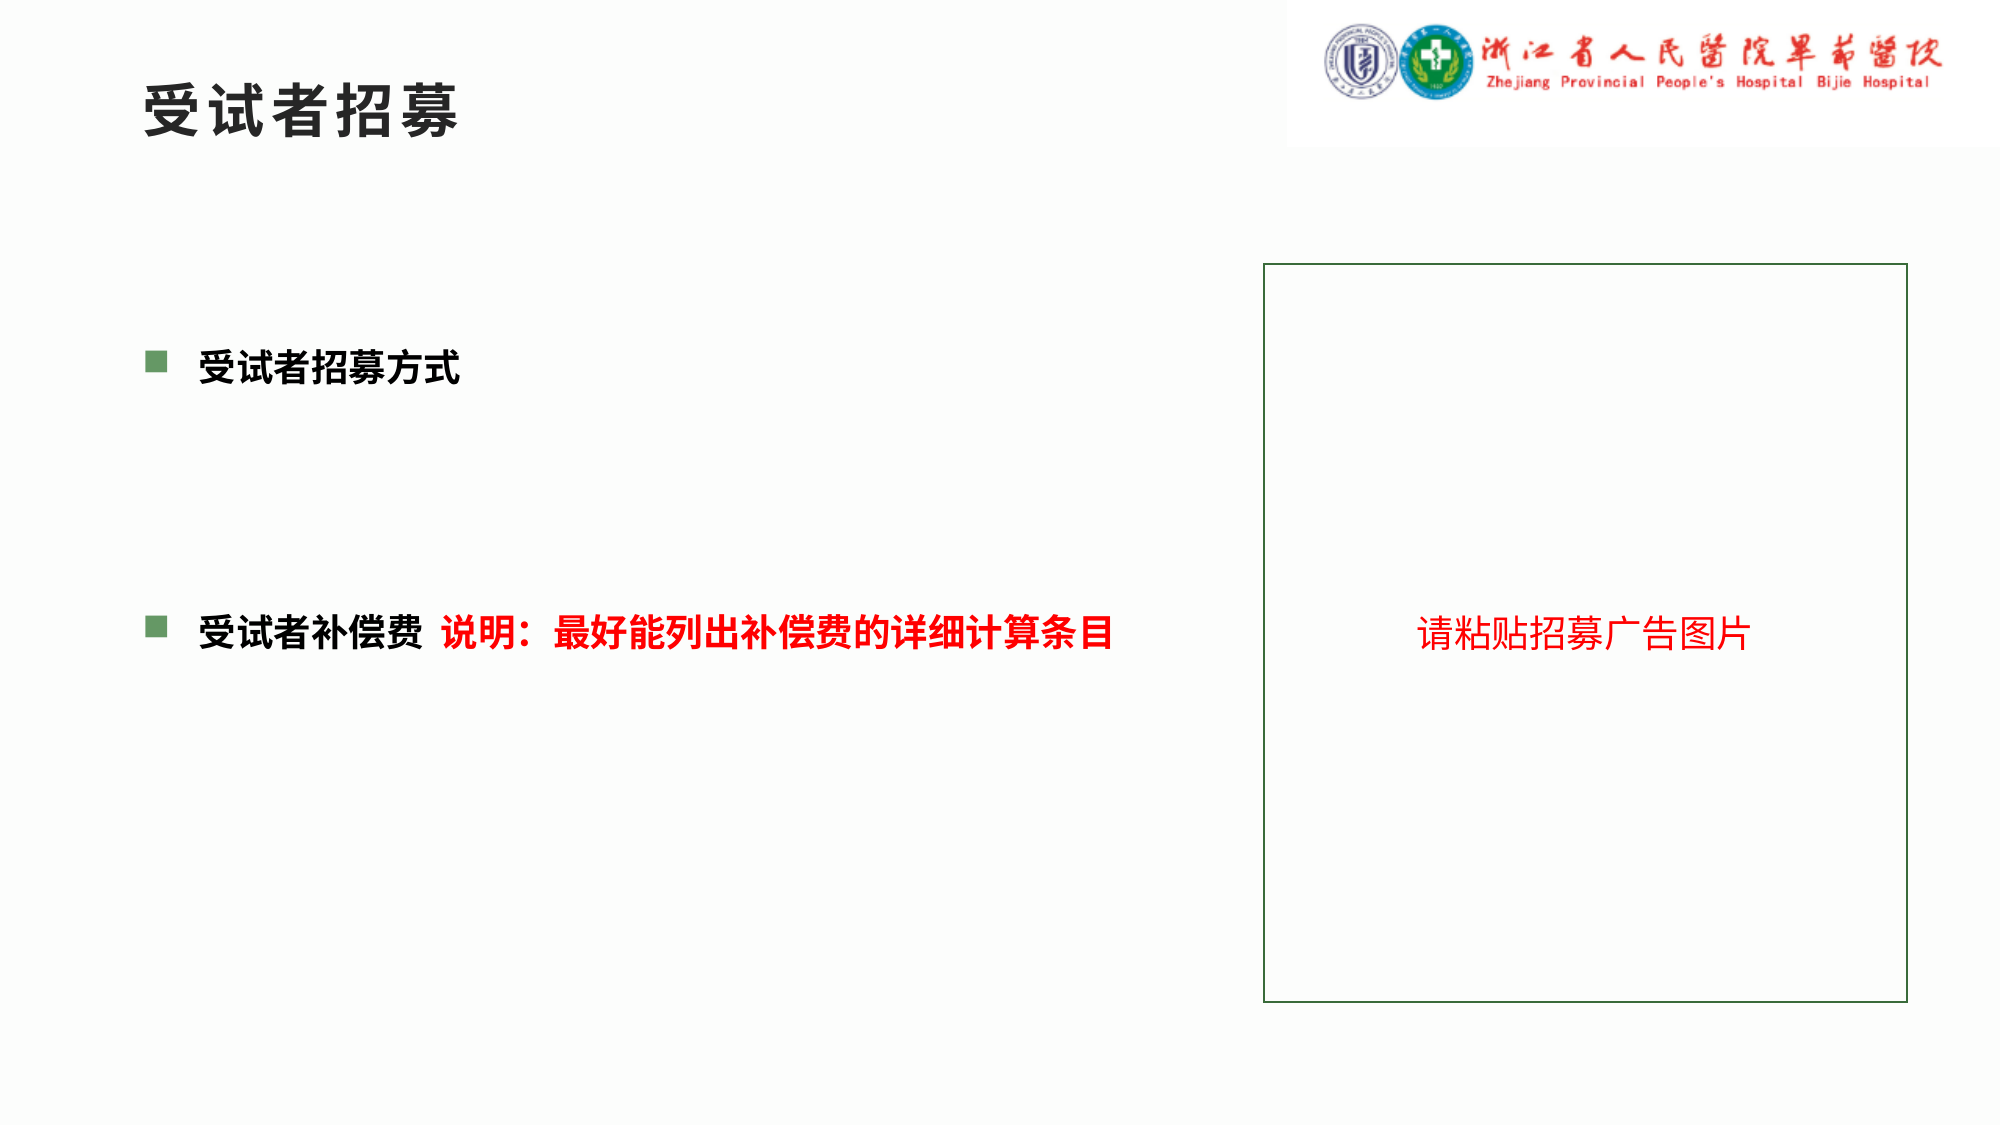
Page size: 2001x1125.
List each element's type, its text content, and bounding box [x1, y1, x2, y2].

text_box 请粘贴招募广告图片 [1263, 263, 1908, 1003]
picture [1287, 0, 2000, 147]
text_box 受试者招募方式 受试者补偿费 说明：最好能列出补偿费的详细计算条目 [127, 248, 1243, 765]
text_box 受试者招募 [127, 32, 754, 186]
